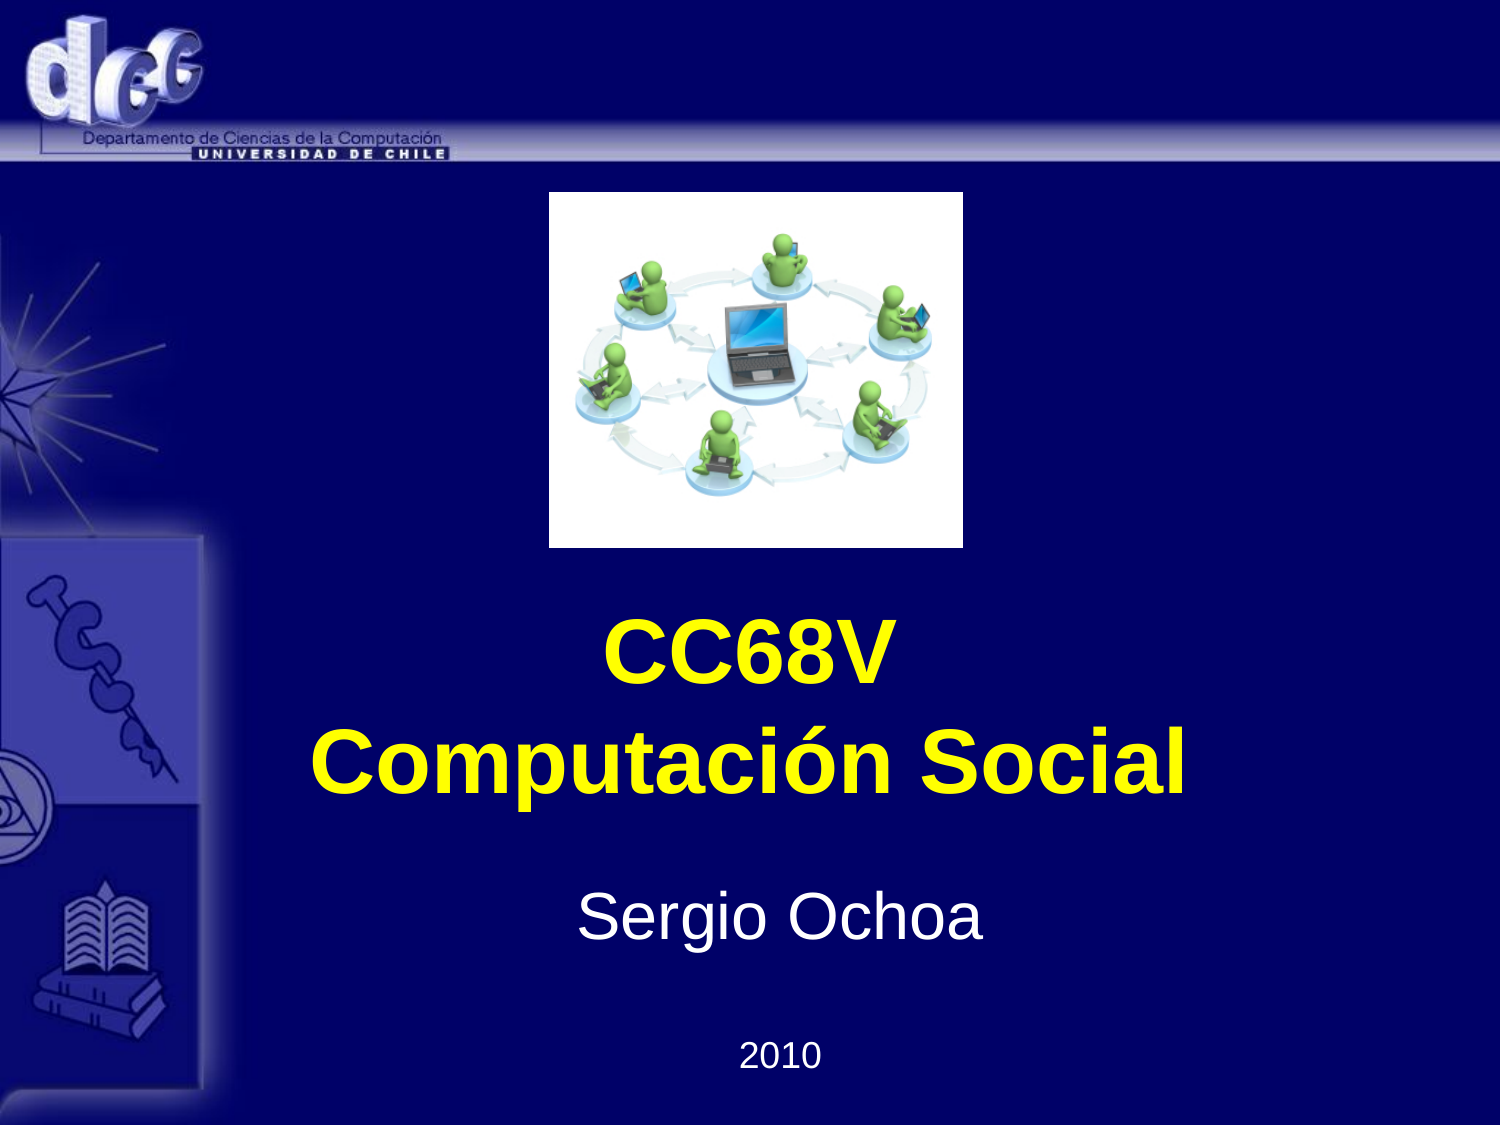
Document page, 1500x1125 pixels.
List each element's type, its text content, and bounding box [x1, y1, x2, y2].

picture [0, 0, 1500, 1125]
title CC68V Computación Social [112, 580, 1388, 823]
subtitle Sergio Ochoa 2010 [254, 865, 1306, 1125]
